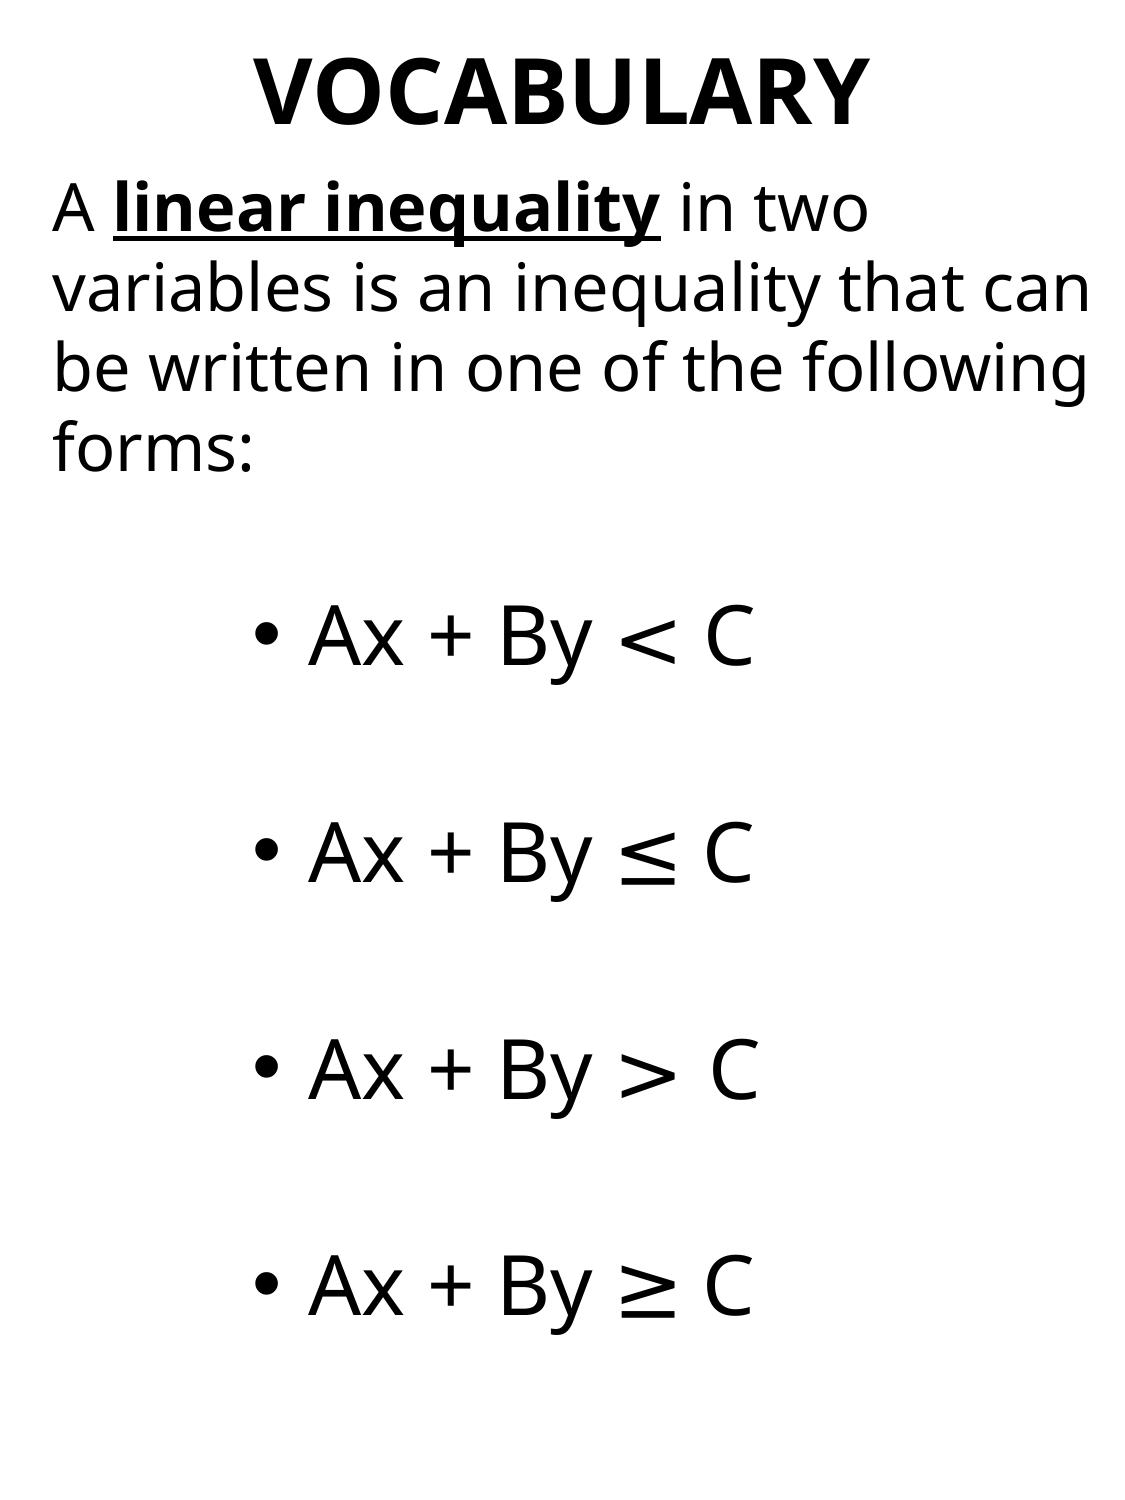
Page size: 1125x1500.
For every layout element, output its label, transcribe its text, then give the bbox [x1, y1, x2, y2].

list Ax + By < C Ax + By ≤ C Ax + By > C Ax + By ≥ C [237, 575, 825, 1388]
text_box VOCABULARY [56, 24, 1069, 150]
title A linear inequality in two variables is an inequality that can be written in one of the following forms: [37, 150, 1125, 500]
